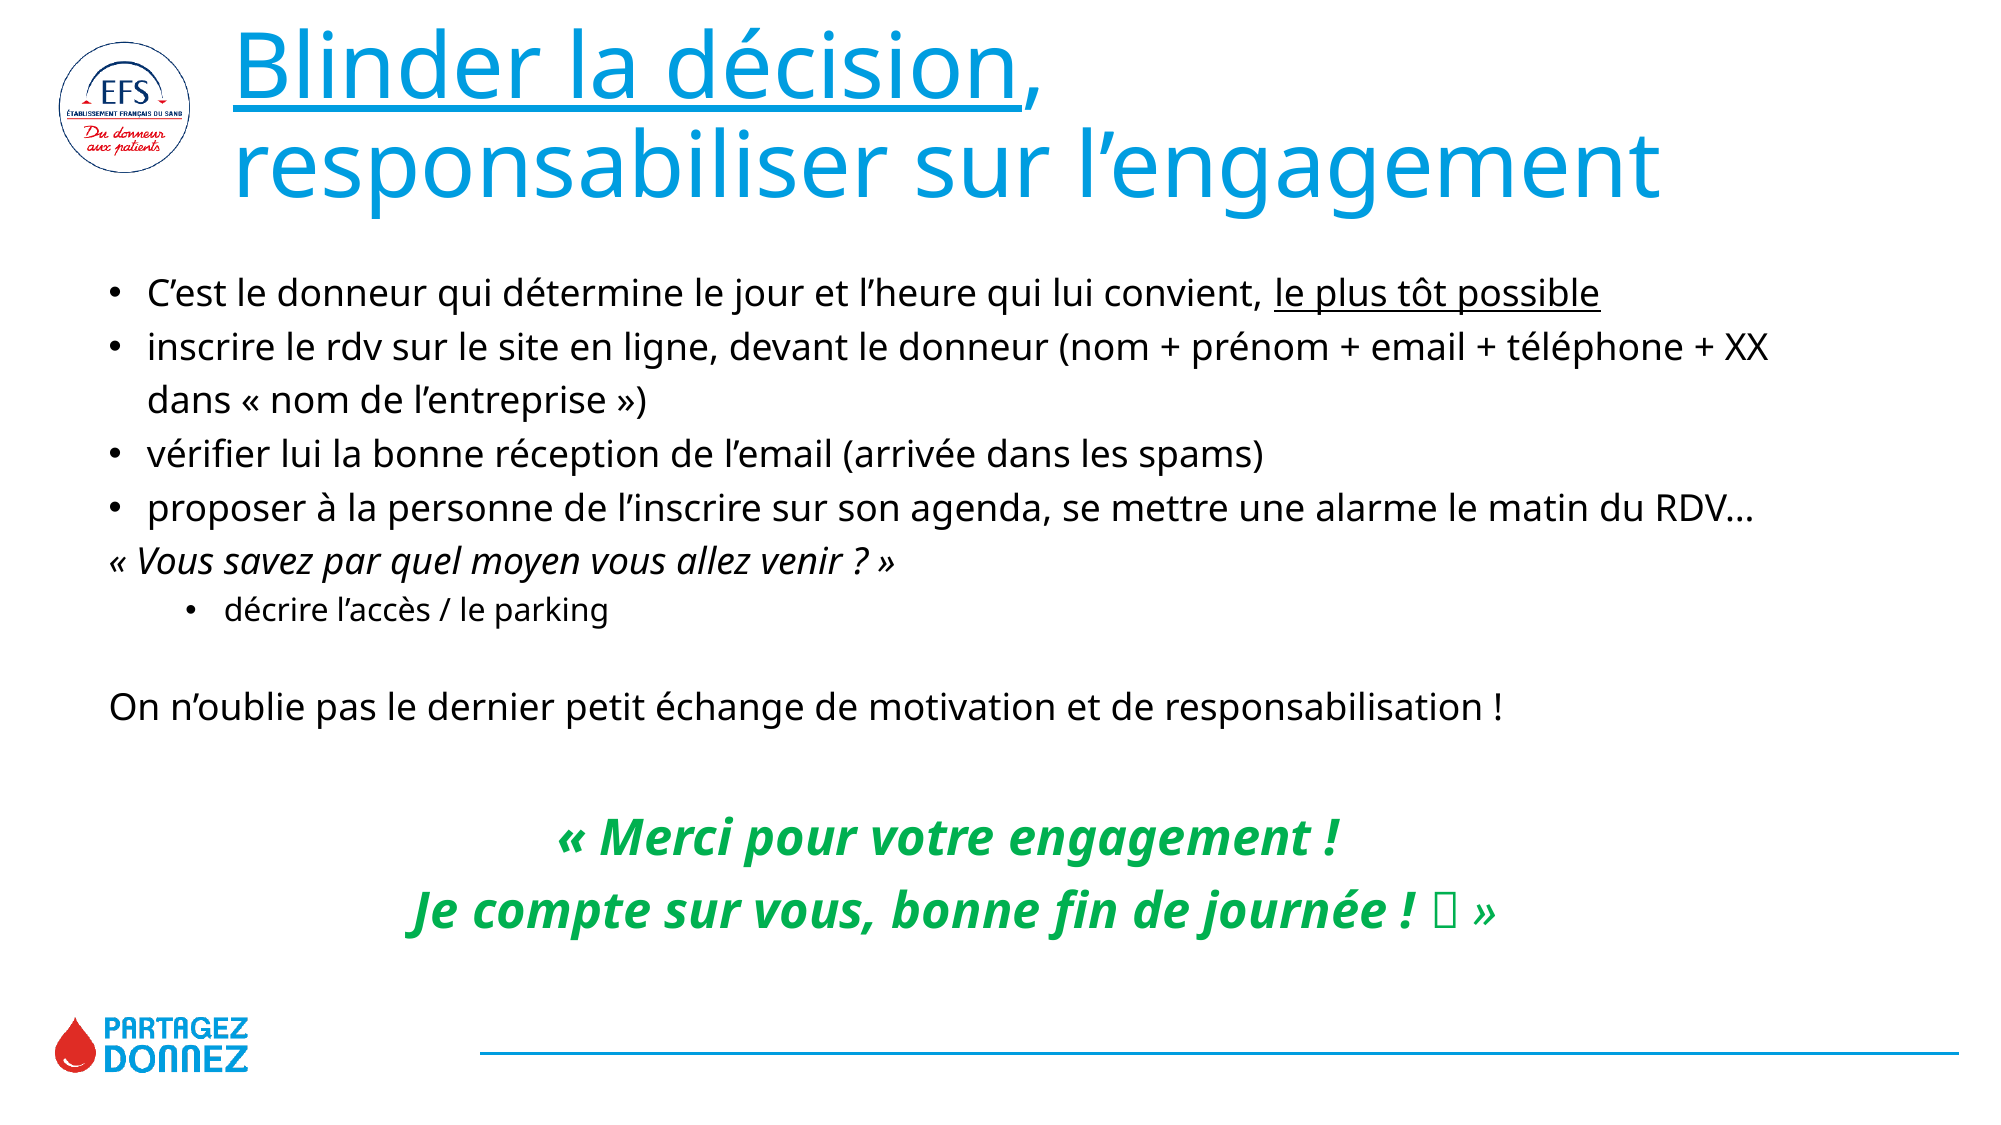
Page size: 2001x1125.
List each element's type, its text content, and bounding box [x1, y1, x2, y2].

list C’est le donneur qui détermine le jour et l’heure qui lui convient, le plus tôt possible inscrire le rdv sur le site en ligne, devant le donneur (nom + prénom + email + téléphone + XX dans « nom de l’entreprise ») vérifier lui la bonne réception de l’email (arrivée dans les spams) proposer à la personne de l’inscrire sur son agenda, se mettre une alarme le matin du RDV… « Vous savez par quel moyen vous allez venir ? » décrire l’accès / le parking On n’oublie pas le dernier petit échange de motivation et de responsabilisation ! « Merci pour votre engagement ! Je compte sur vous, bonne fin de journée !  » [93, 253, 1819, 967]
picture [43, 26, 205, 188]
title Blinder la décision, responsabiliser sur l’engagement [217, 9, 1943, 227]
picture [53, 1016, 250, 1075]
